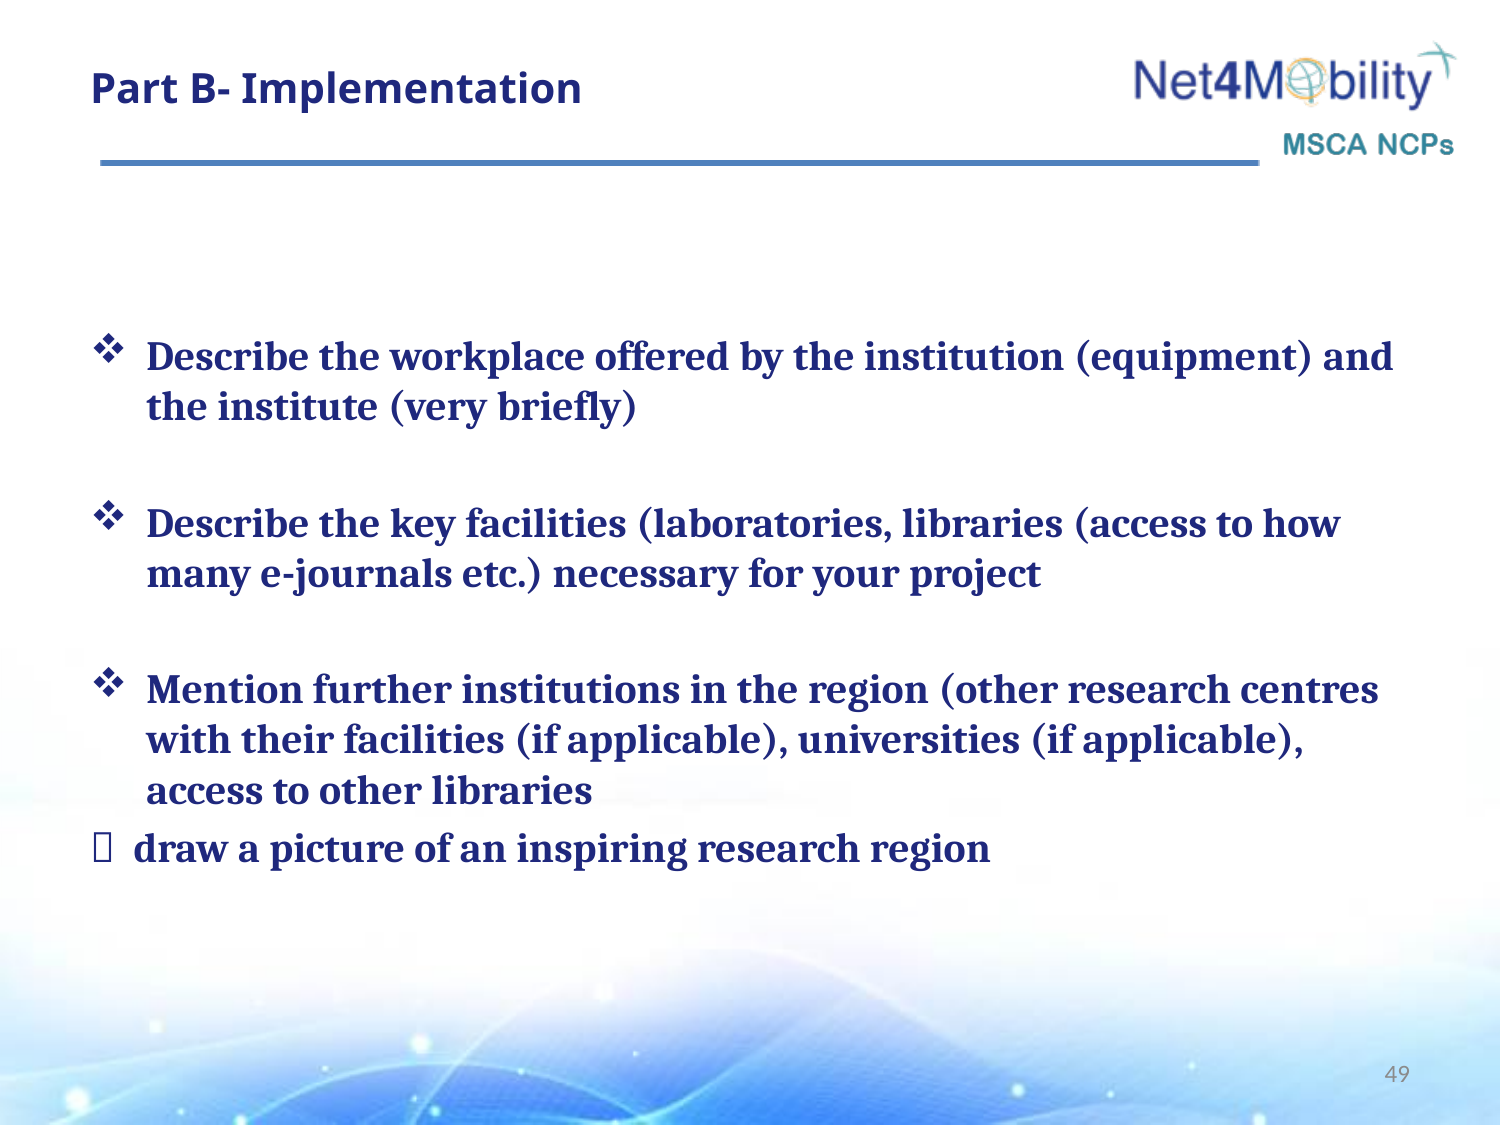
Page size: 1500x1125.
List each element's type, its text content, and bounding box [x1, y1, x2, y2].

list Describe the workplace offered by the institution (equipment) and the institute (very briefly) Describe the key facilities (laboratories, libraries (access to how many e-journals etc.) necessary for your project Mention further institutions in the region (other research centres with their facilities (if applicable), universities (if applicable), access to other libraries  draw a picture of an inspiring research region [75, 262, 1425, 1005]
title Part B- Implementation [75, 30, 1093, 144]
slide_number 49 [1074, 1042, 1425, 1103]
picture [0, 0, 1500, 1125]
